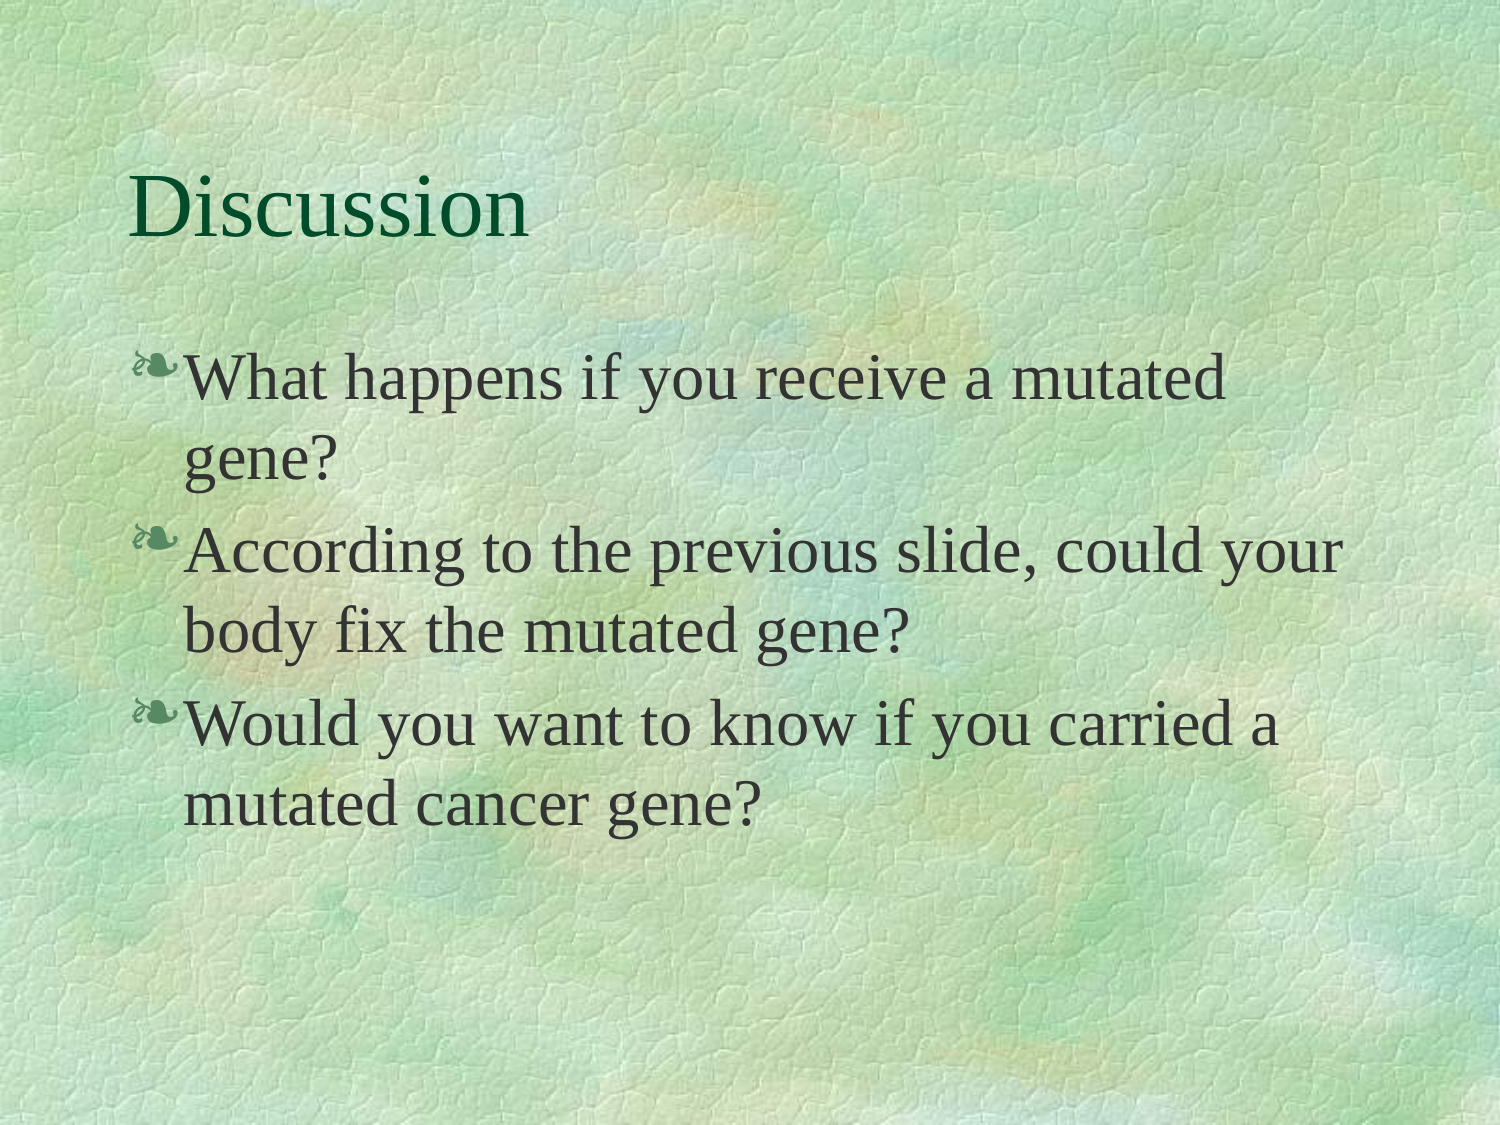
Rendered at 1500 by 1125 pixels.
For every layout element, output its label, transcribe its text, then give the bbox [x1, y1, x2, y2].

title Discussion [112, 74, 1388, 263]
list What happens if you receive a mutated gene? According to the previous slide, could your body fix the mutated gene? Would you want to know if you carried a mutated cancer gene? [112, 324, 1388, 1001]
picture [0, 0, 1500, 1125]
